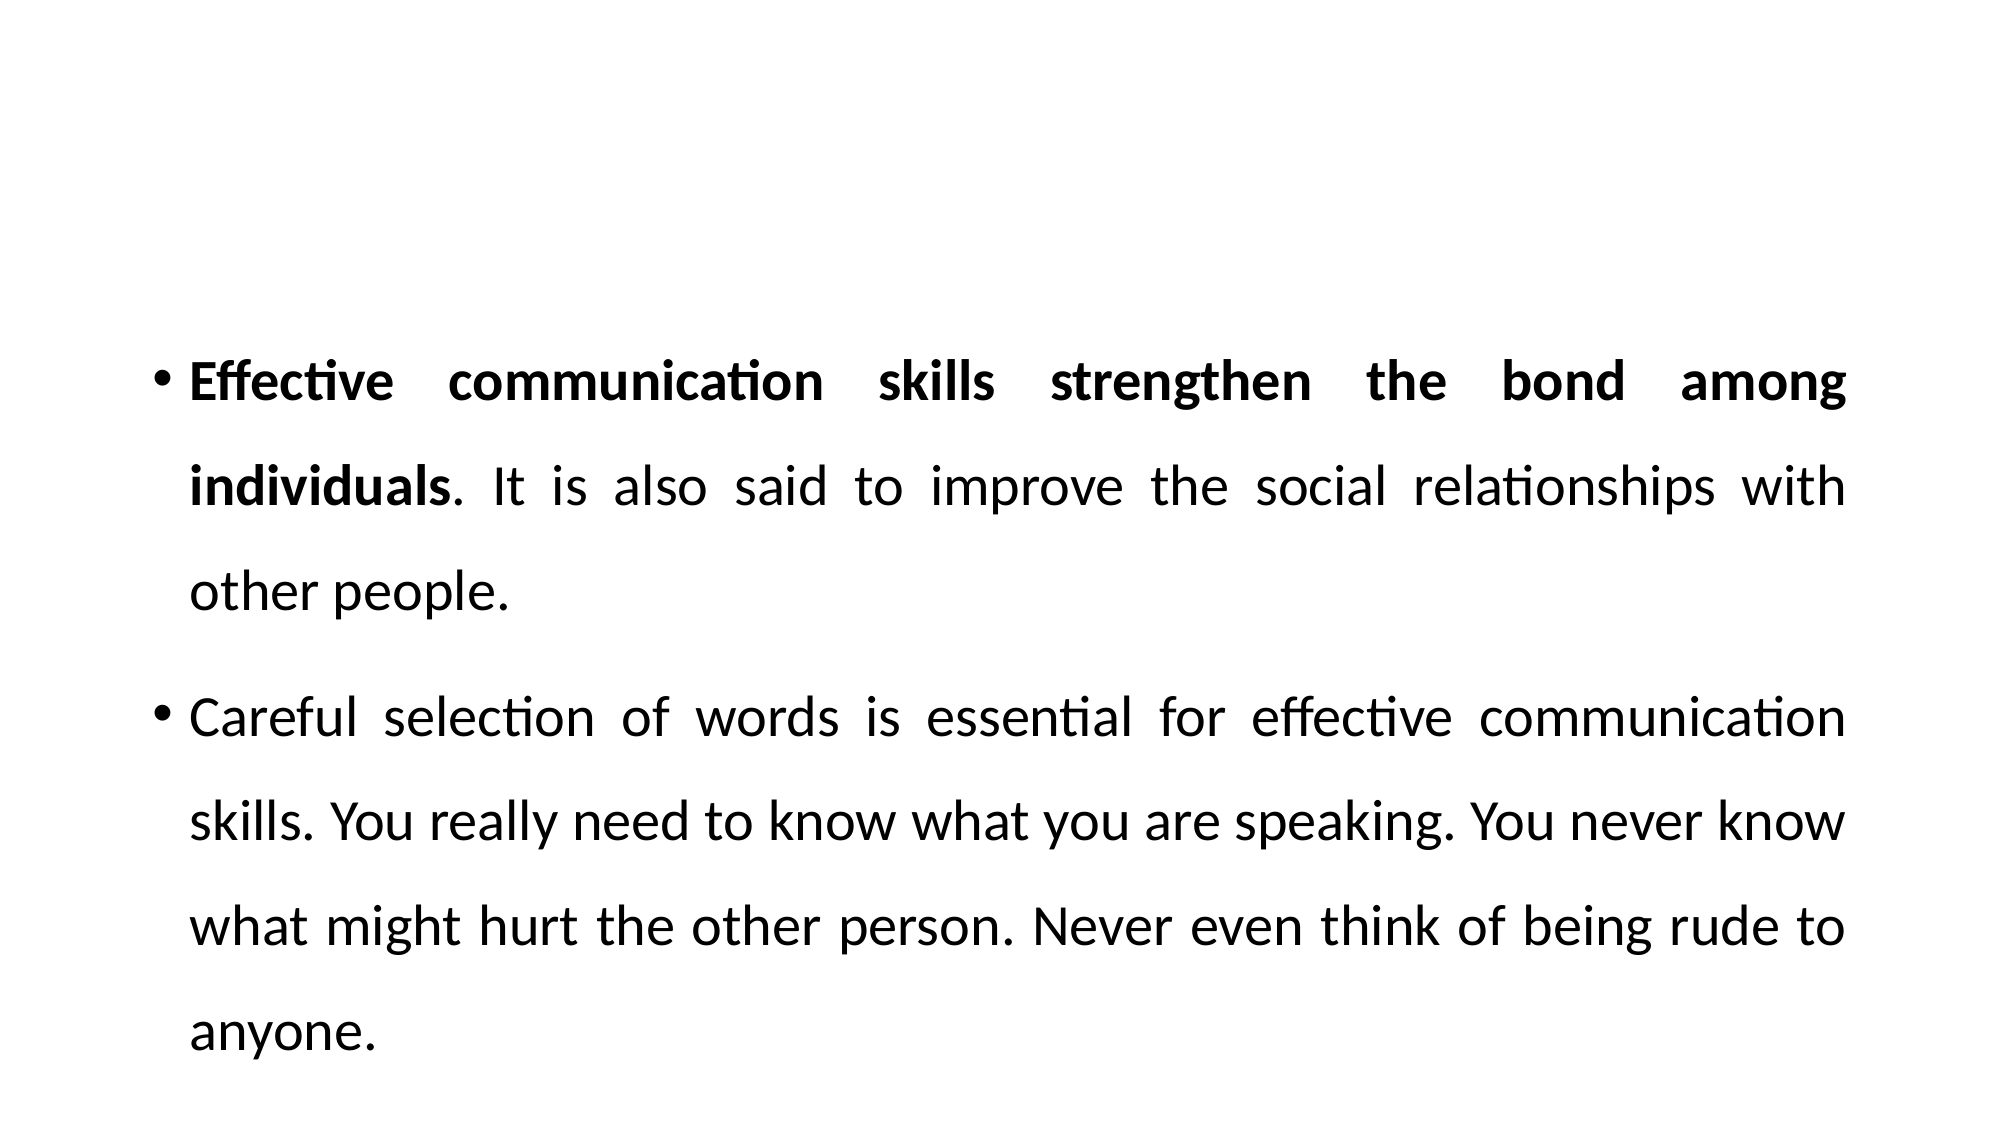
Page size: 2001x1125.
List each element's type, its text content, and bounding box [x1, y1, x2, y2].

list Effective communication skills strengthen the bond among individuals. It is also said to improve the social relationships with other people. Careful selection of words is essential for effective communication skills. You really need to know what you are speaking. You never know what might hurt the other person. Never even think of being rude to anyone. [137, 299, 1863, 1014]
